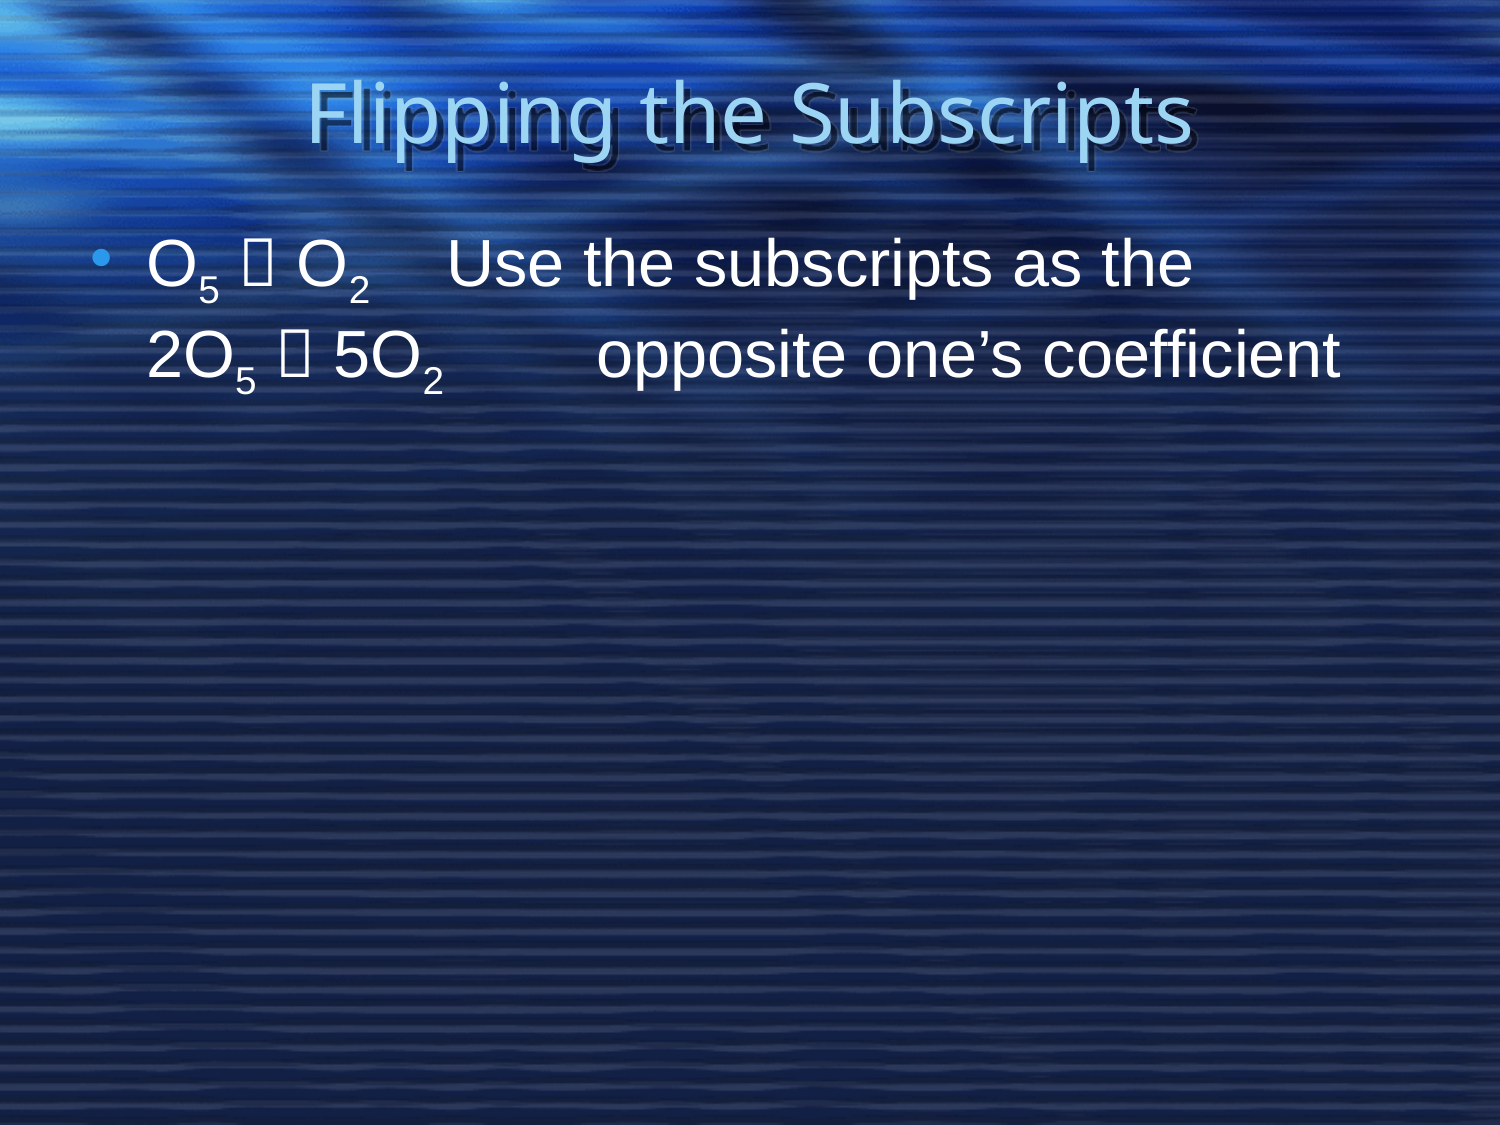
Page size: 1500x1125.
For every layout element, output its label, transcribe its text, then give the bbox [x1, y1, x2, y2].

title Flipping the Subscripts [74, 44, 1426, 176]
list O5  O2 Use the subscripts as the 2O5  5O2 opposite one’s coefficient [74, 212, 1426, 1006]
picture [0, 0, 1500, 1125]
